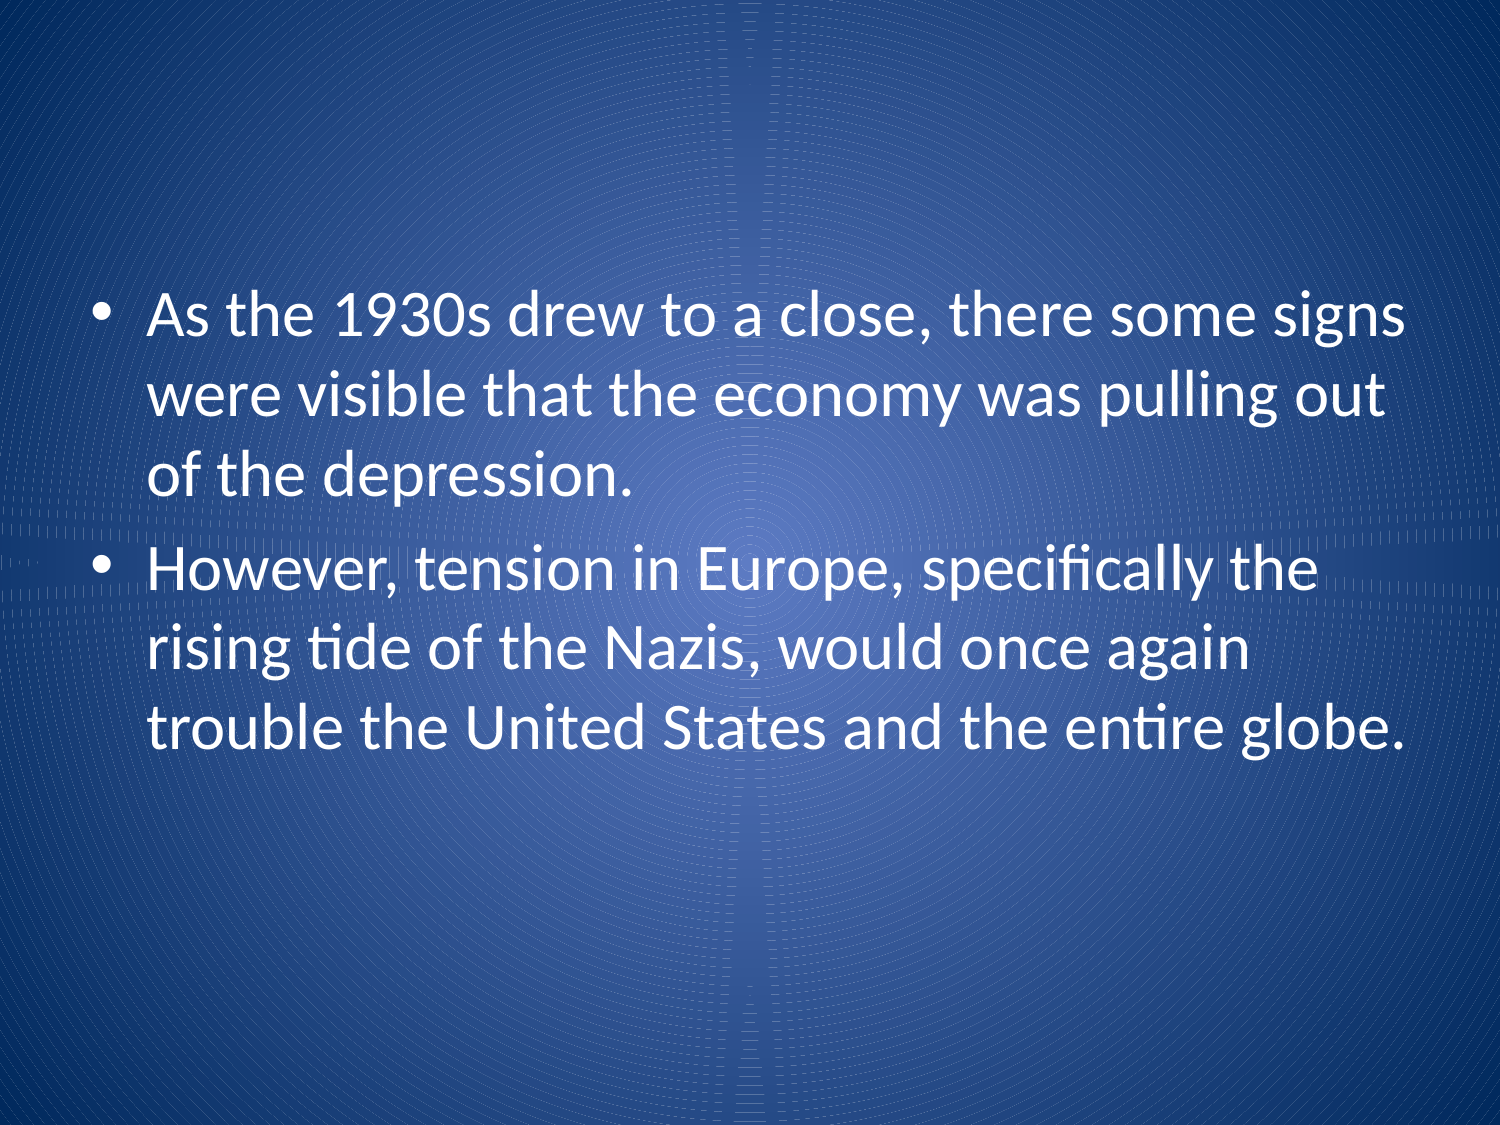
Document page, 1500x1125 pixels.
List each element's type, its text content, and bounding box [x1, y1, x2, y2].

list As the 1930s drew to a close, there some signs were visible that the economy was pulling out of the depression. However, tension in Europe, specifically the rising tide of the Nazis, would once again trouble the United States and the entire globe. [75, 262, 1425, 1005]
